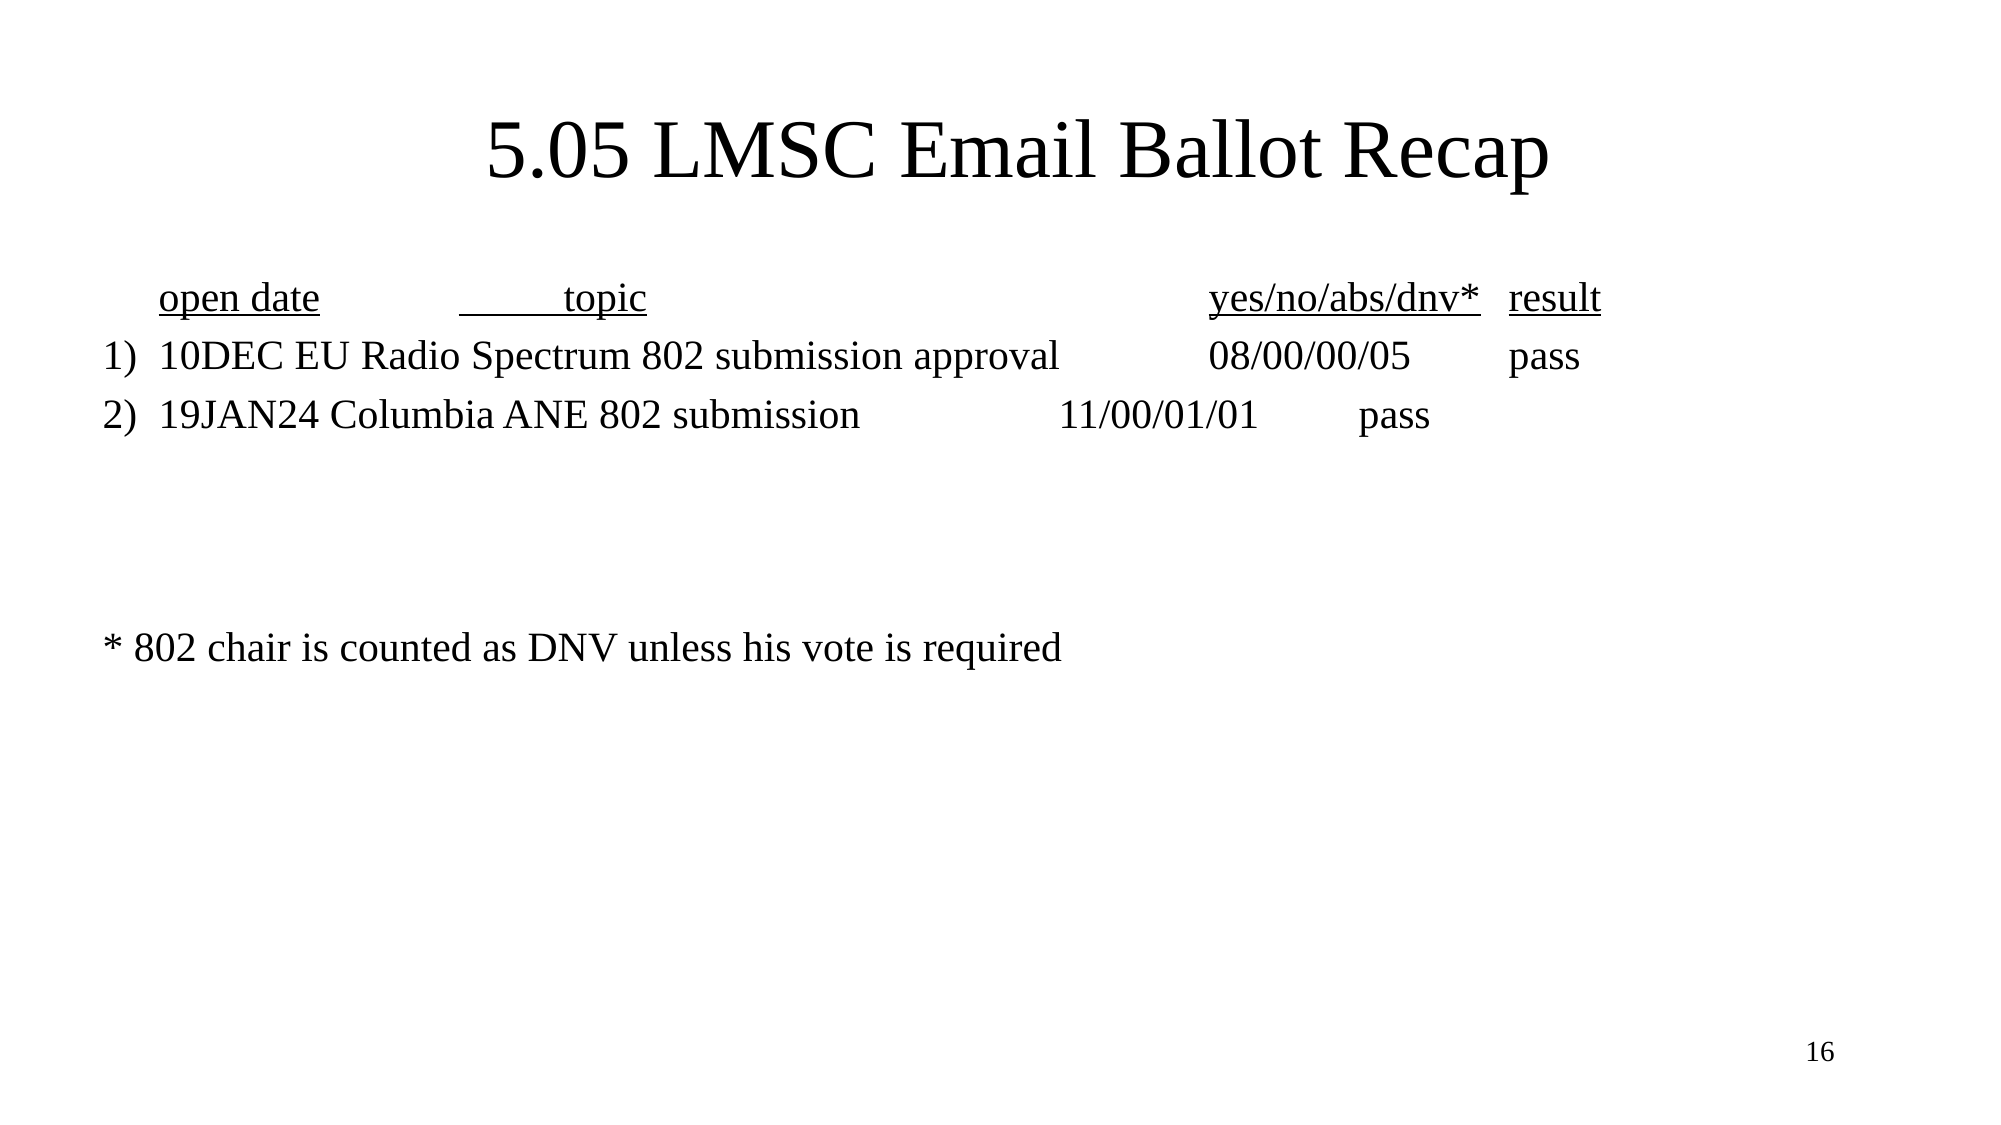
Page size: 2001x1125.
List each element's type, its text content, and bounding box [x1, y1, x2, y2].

title 5.05 LMSC Email Ballot Recap [87, 74, 1951, 213]
list open date topic yes/no/abs/dnv* result 10DEC EU Radio Spectrum 802 submission approval 08/00/00/05 pass 19JAN24 Columbia ANE 802 submission 11/00/01/01 pass * 802 chair is counted as DNV unless his vote is required [87, 262, 1788, 938]
slide_number 16 [1433, 1024, 1851, 1101]
